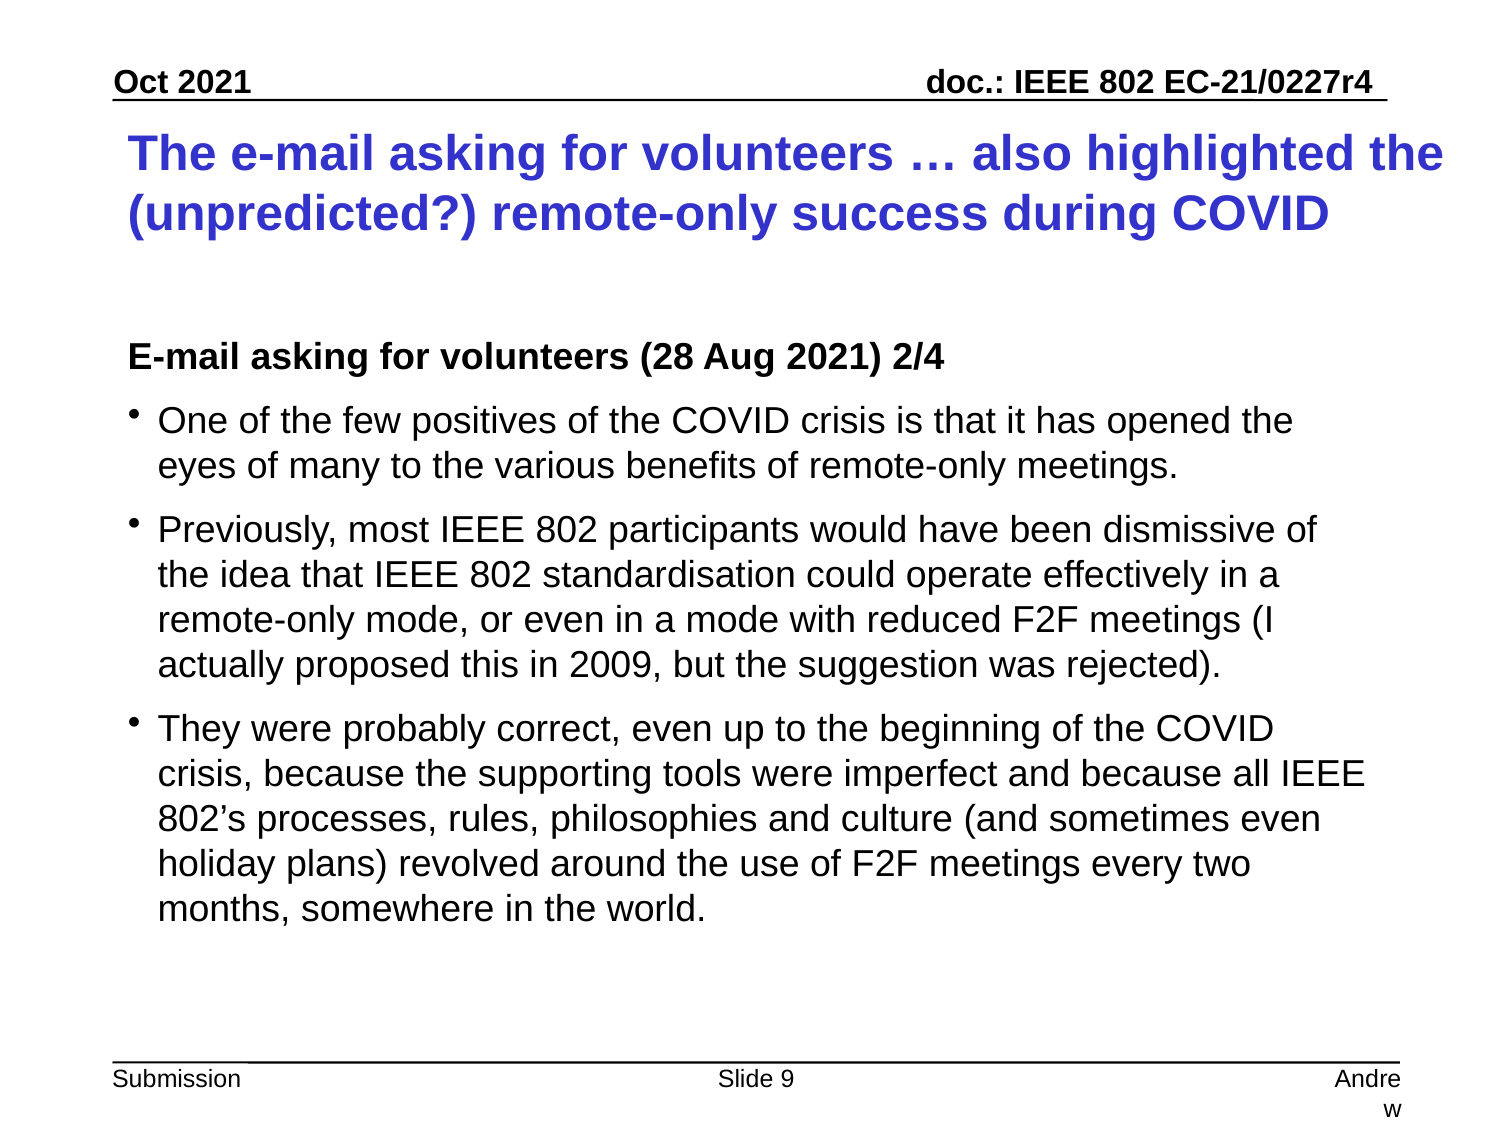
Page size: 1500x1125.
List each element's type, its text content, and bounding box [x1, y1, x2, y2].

slide_number Slide 9 [709, 1061, 803, 1093]
list E-mail asking for volunteers (28 Aug 2021) 2/4 One of the few positives of the COVID crisis is that it has opened the eyes of many to the various benefits of remote-only meetings. Previously, most IEEE 802 participants would have been dismissive of the idea that IEEE 802 standardisation could operate effectively in a remote-only mode, or even in a mode with reduced F2F meetings (I actually proposed this in 2009, but the suggestion was rejected). They were probably correct, even up to the beginning of the COVID crisis, because the supporting tools were imperfect and because all IEEE 802’s processes, rules, philosophies and culture (and sometimes even holiday plans) revolved around the use of F2F meetings every two months, somewhere in the world. [112, 324, 1388, 1000]
footer Andrew Myles, Cisco [1320, 1061, 1402, 1093]
title The e-mail asking for volunteers … also highlighted the (unpredicted?) remote-only success during COVID [112, 112, 1475, 288]
